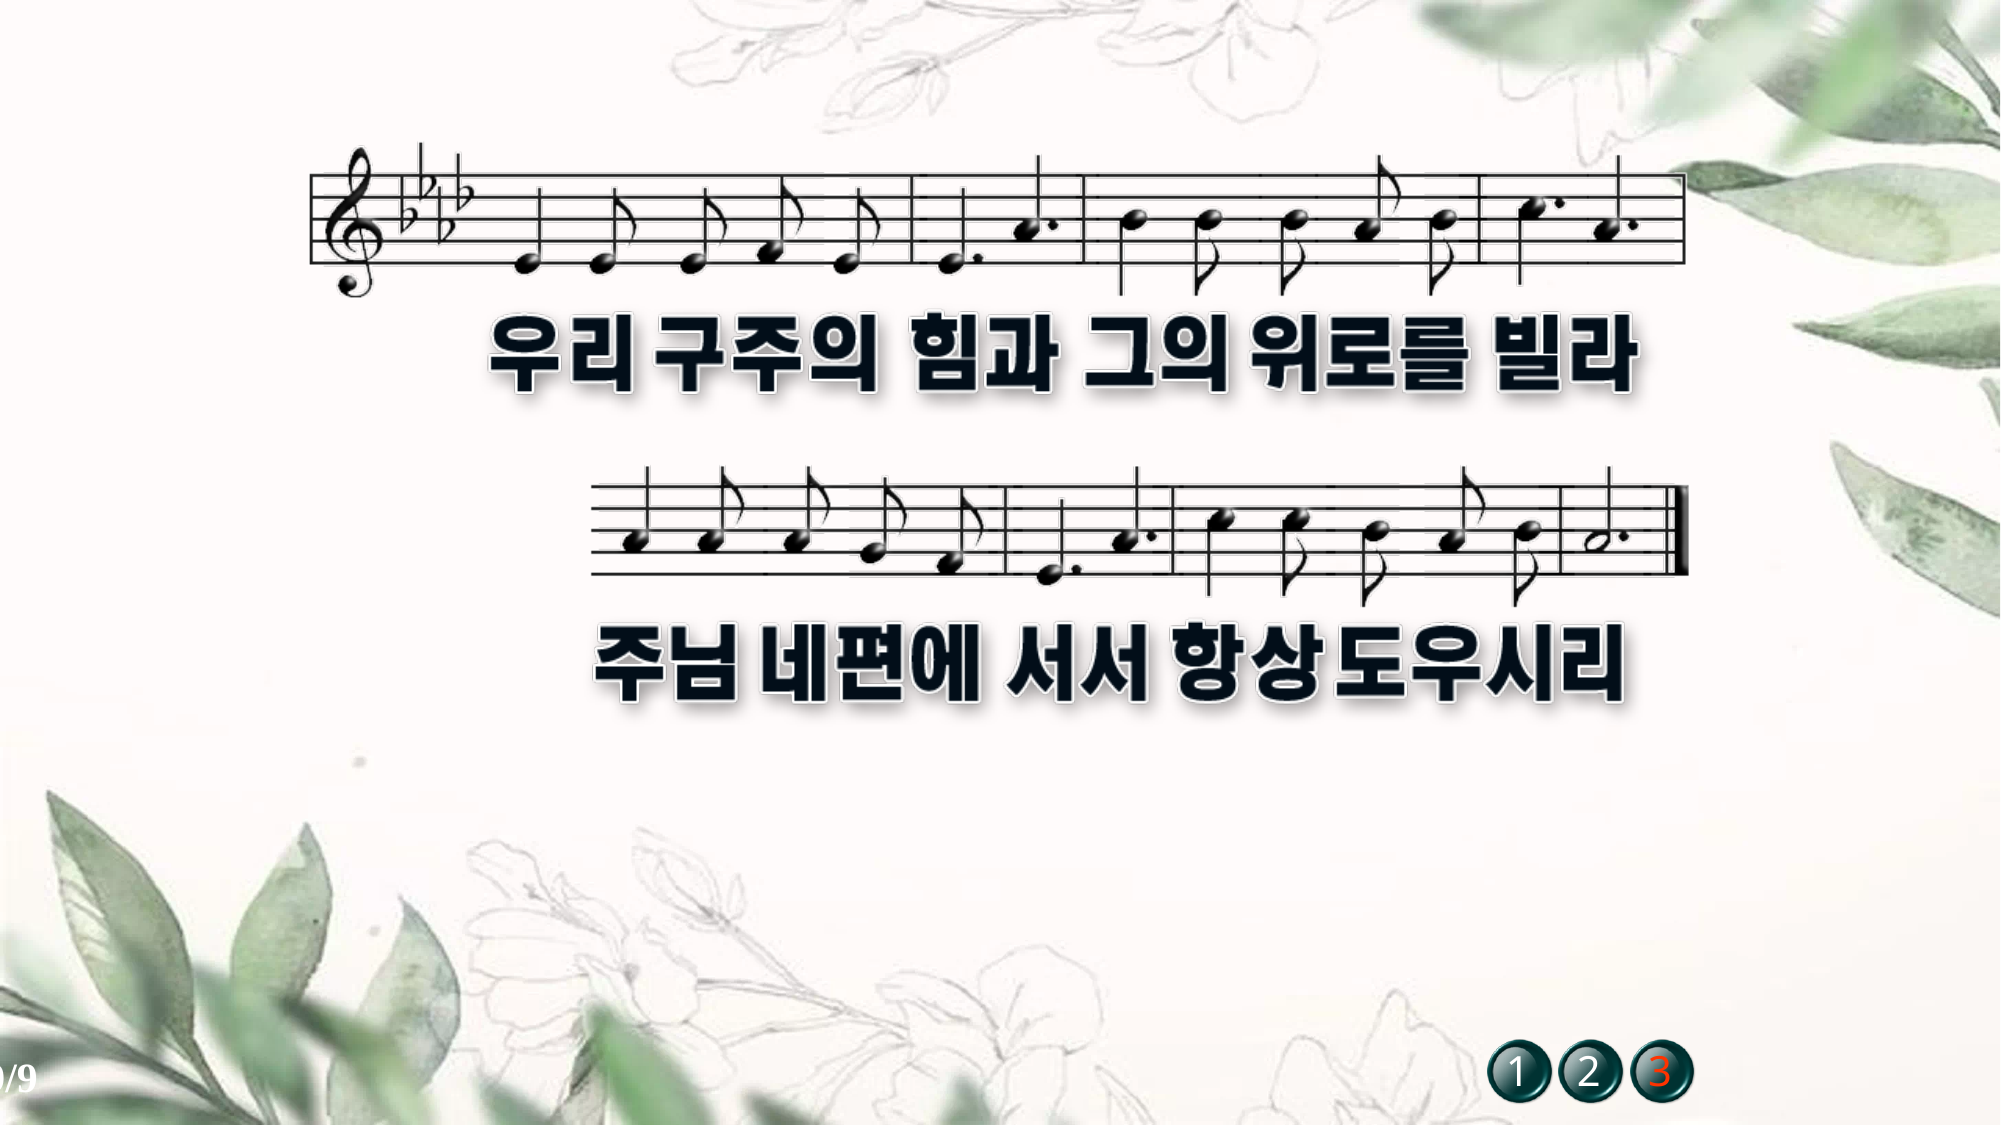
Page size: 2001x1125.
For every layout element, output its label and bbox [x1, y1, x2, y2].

picture [0, 0, 2001, 1125]
text_box [1627, 1035, 1697, 1106]
text_box [1555, 1035, 1626, 1106]
text_box [1484, 1035, 1555, 1106]
